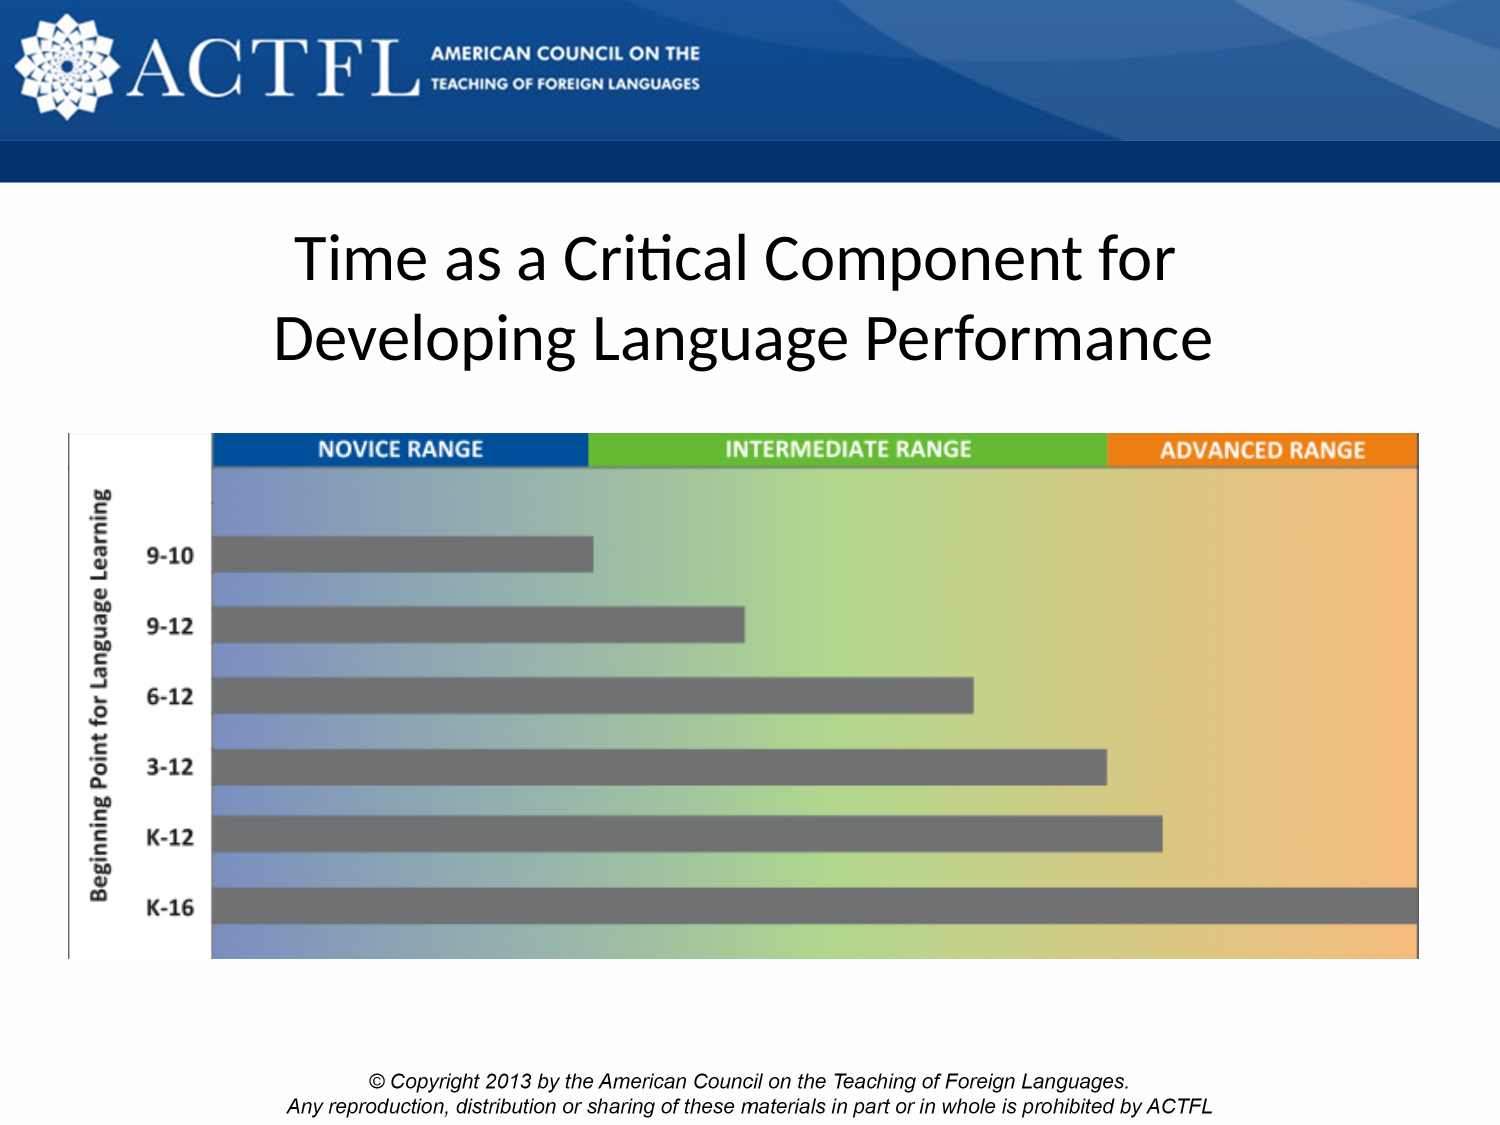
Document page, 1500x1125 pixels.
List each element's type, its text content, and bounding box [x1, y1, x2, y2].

title Time as a Critical Component for Developing Language Performance [68, 200, 1419, 324]
picture [0, 0, 1500, 1125]
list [68, 324, 1419, 1068]
